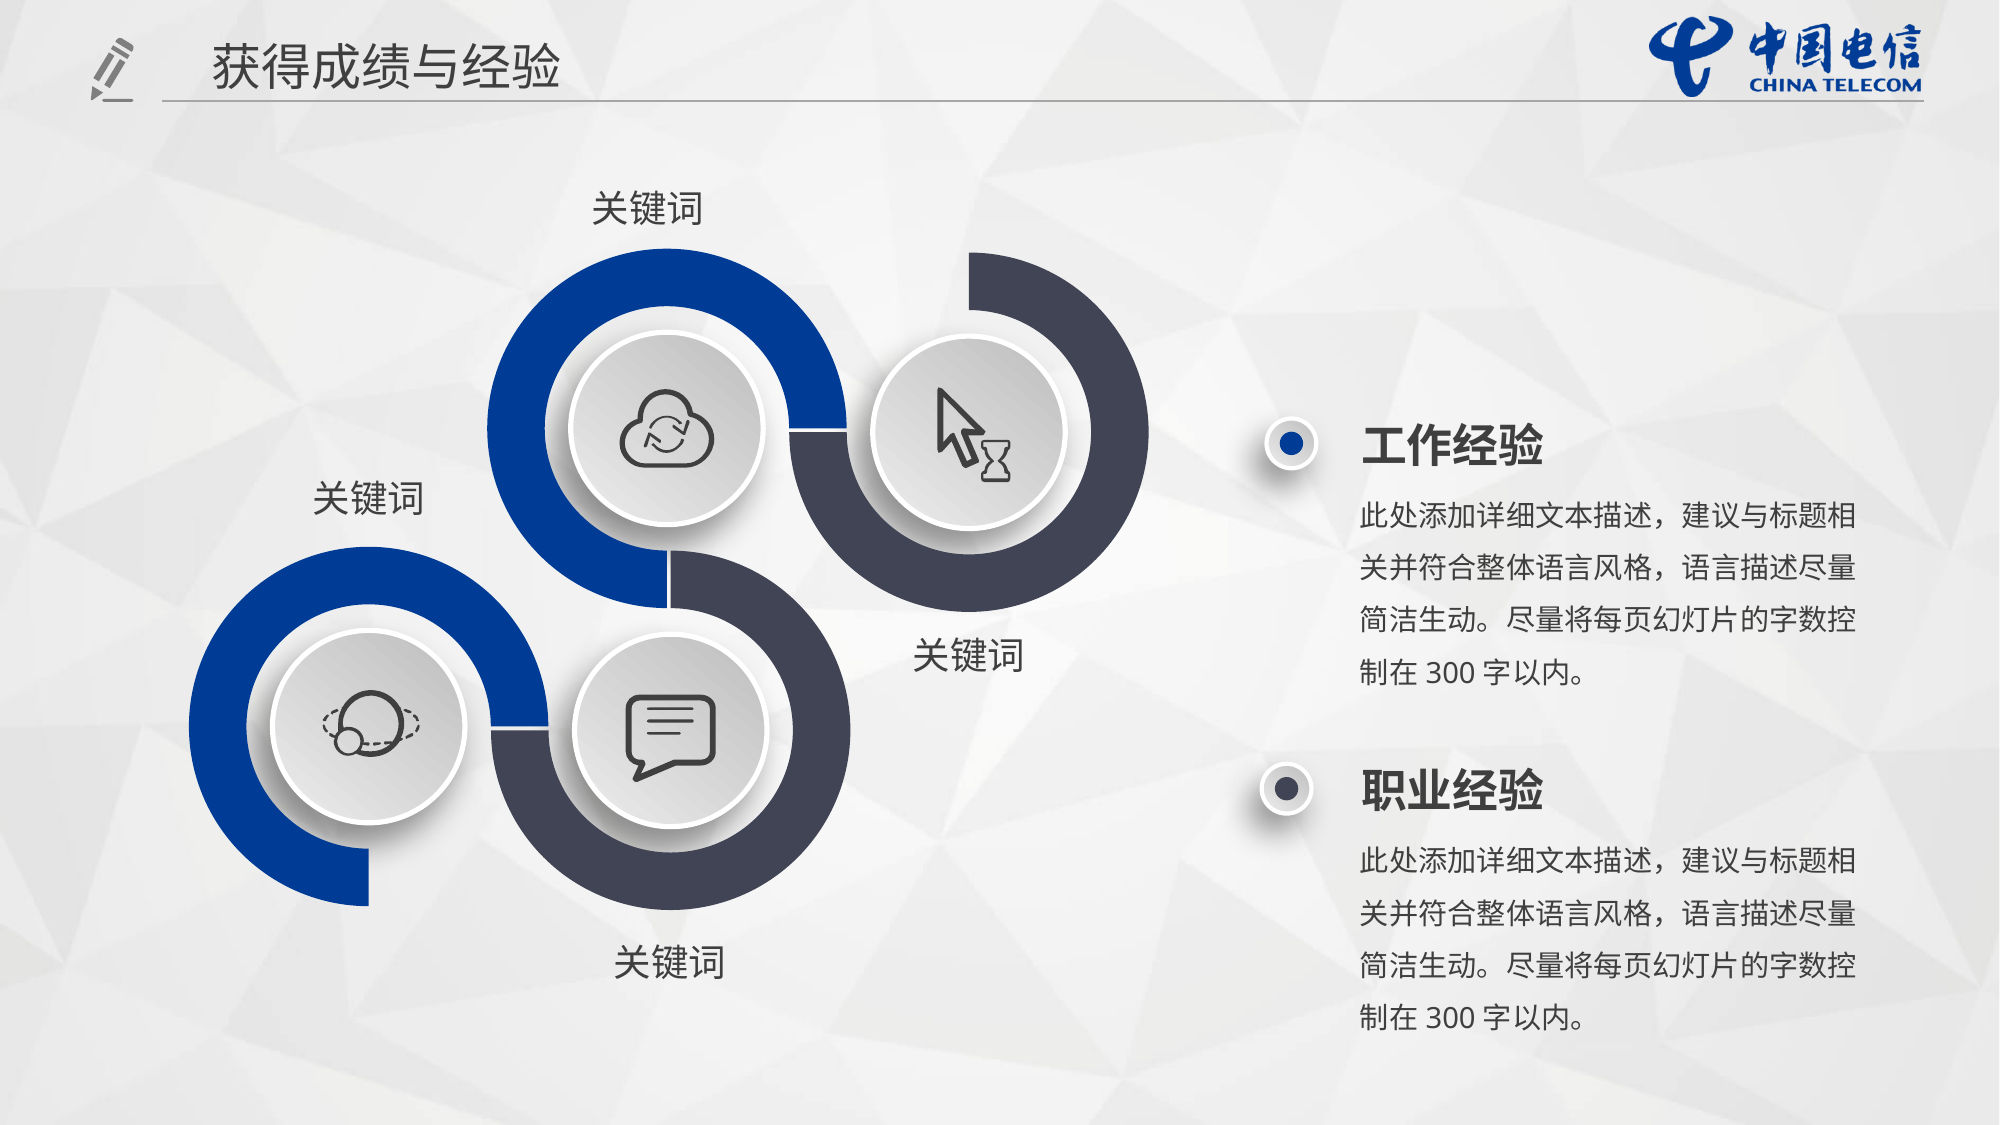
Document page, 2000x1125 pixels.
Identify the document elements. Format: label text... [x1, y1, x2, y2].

text_box 获得成绩与经验 [196, 28, 577, 100]
text_box 关键词 [599, 931, 742, 992]
text_box [104, 59, 126, 89]
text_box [1266, 418, 1317, 469]
text_box 职业经验 [1346, 754, 1560, 817]
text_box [872, 335, 1066, 529]
text_box 关键词 [576, 177, 720, 237]
text_box 工作经验 [1346, 408, 1560, 471]
text_box [115, 37, 134, 52]
text_box [93, 52, 115, 82]
text_box 此处添加详细文本描述，建议与标题相关并符合整体语言风格，语言描述尽量简洁生动。尽量将每页幻灯片的字数控制在300字以内。 [1345, 471, 1898, 697]
text_box [186, 544, 551, 909]
text_box 关键词 [297, 468, 440, 528]
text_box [1261, 763, 1312, 814]
text_box 关键词 [897, 624, 1041, 684]
picture [0, 0, 2000, 1125]
text_box [102, 98, 134, 102]
text_box [488, 548, 853, 913]
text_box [272, 630, 466, 824]
text_box 此处添加详细文本描述，建议与标题相关并符合整体语言风格，语言描述尽量简洁生动。尽量将每页幻灯片的字数控制在300字以内。 [1345, 817, 1874, 1043]
text_box [110, 45, 130, 59]
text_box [570, 331, 764, 525]
text_box [485, 246, 849, 611]
text_box [90, 86, 104, 101]
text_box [574, 633, 768, 827]
text_box [787, 250, 1151, 615]
